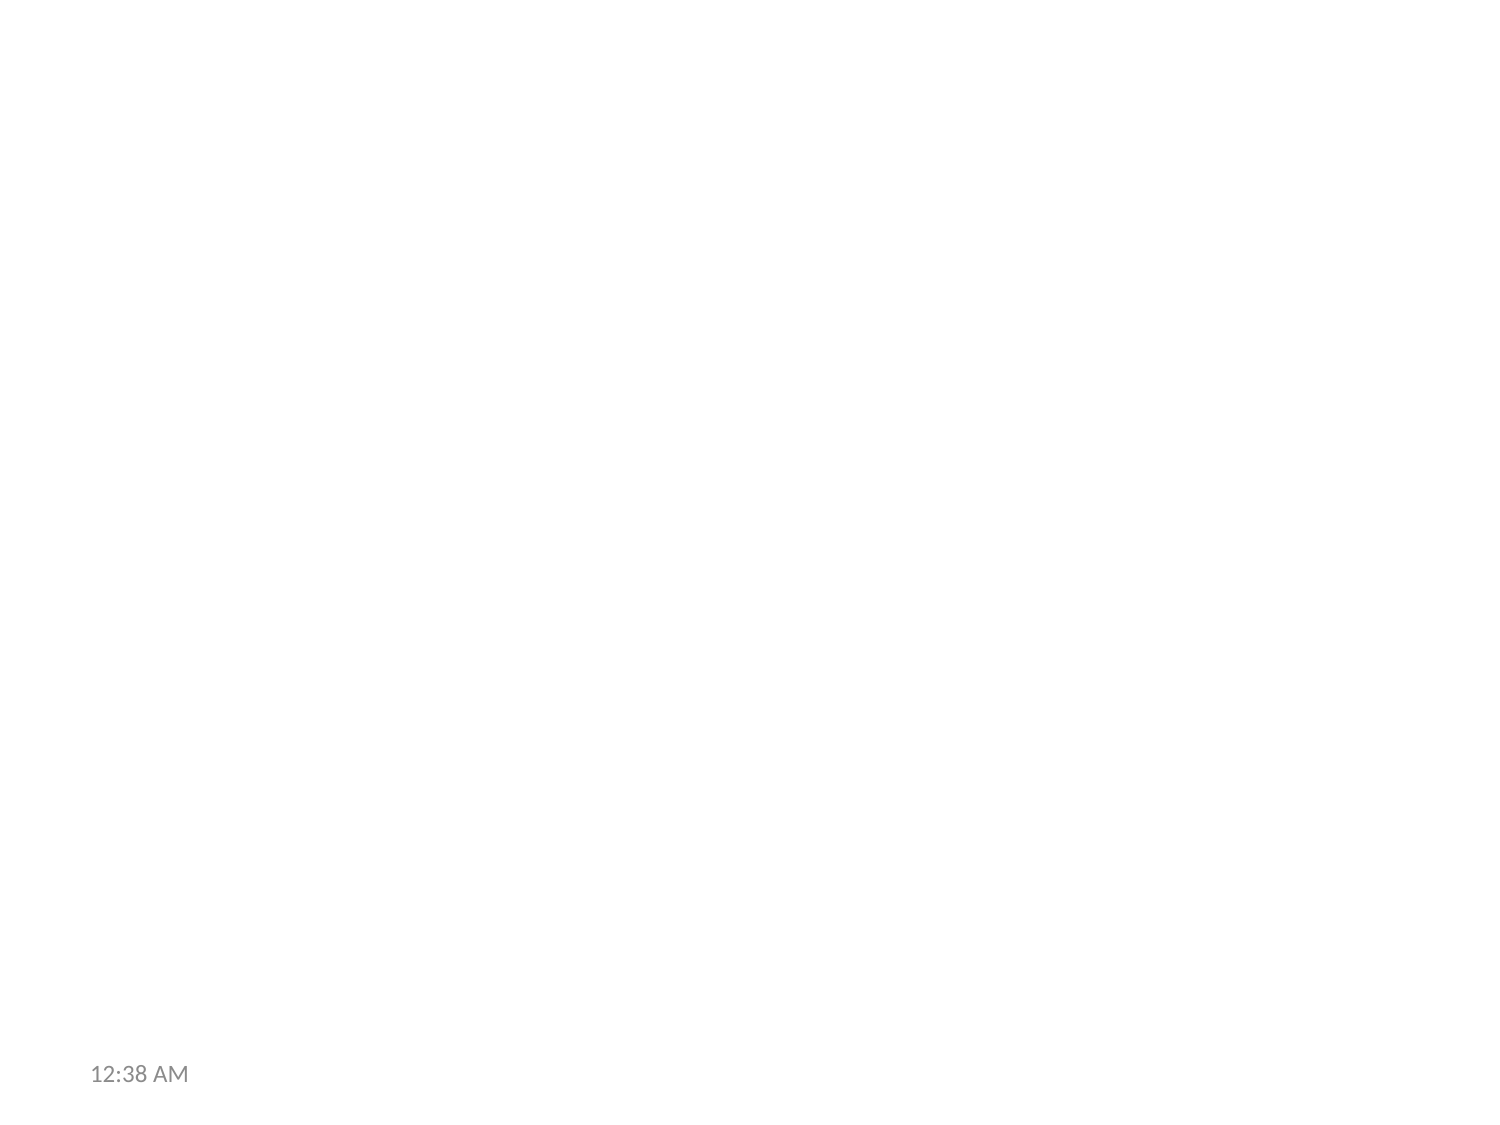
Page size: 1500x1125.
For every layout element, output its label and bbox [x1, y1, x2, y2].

slide_number [75, 1042, 425, 1103]
